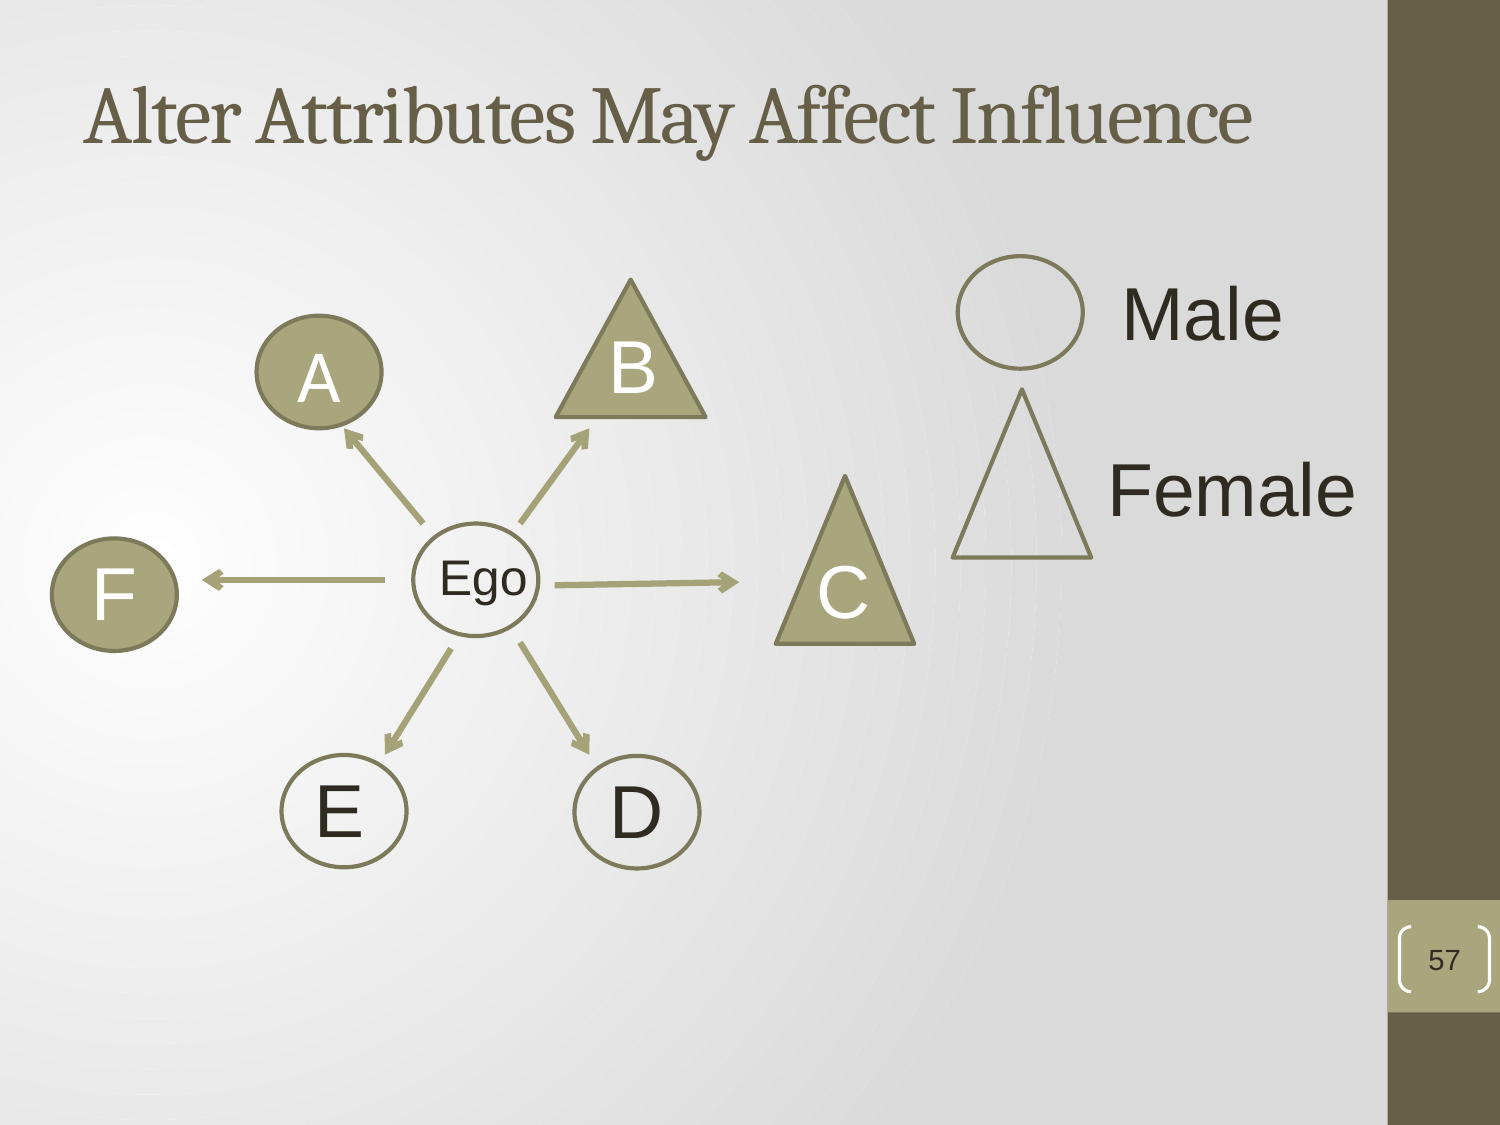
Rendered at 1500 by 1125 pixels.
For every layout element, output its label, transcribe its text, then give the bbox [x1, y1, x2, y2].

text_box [343, 427, 424, 524]
text_box C [802, 536, 887, 642]
text_box Male [1106, 258, 1300, 363]
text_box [519, 641, 590, 756]
text_box [279, 769, 299, 853]
text_box E [299, 754, 380, 860]
text_box [79, 644, 149, 654]
title Alter Attributes May Affect Influence [69, 16, 1419, 205]
text_box B [593, 311, 674, 416]
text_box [519, 427, 590, 524]
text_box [384, 647, 452, 756]
text_box F [76, 538, 153, 644]
text_box A [254, 313, 384, 431]
text_box [817, 473, 873, 536]
text_box [308, 762, 409, 870]
text_box [950, 387, 1094, 560]
text_box [773, 572, 917, 646]
text_box [153, 547, 179, 642]
slide_number 57 [1397, 925, 1492, 994]
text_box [554, 581, 740, 586]
text_box [553, 344, 708, 420]
text_box [955, 254, 1085, 371]
text_box [680, 768, 702, 856]
text_box Female [1092, 433, 1373, 539]
text_box [49, 547, 76, 642]
text_box D [595, 755, 680, 861]
text_box [572, 767, 595, 857]
text_box C [833, 646, 891, 654]
text_box [601, 861, 673, 871]
text_box [411, 544, 529, 639]
text_box [611, 277, 651, 311]
text_box Ego [424, 538, 543, 614]
text_box [430, 521, 521, 538]
